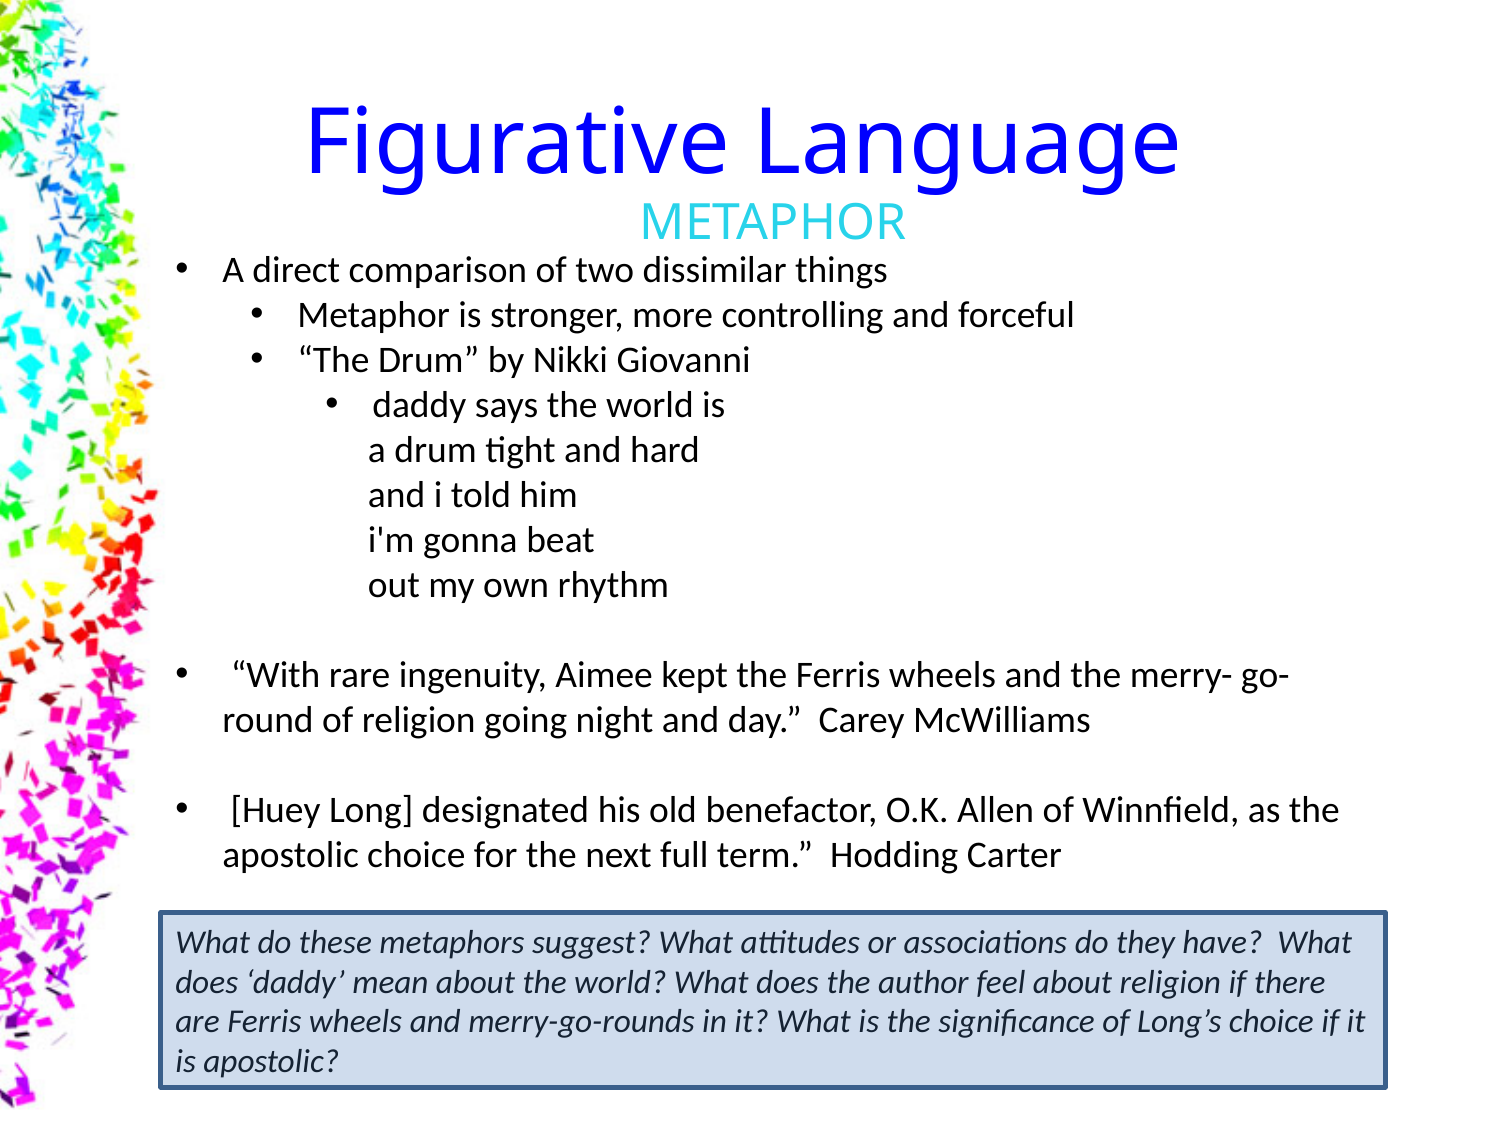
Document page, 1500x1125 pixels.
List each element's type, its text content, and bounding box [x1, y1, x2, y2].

text_box [158, 910, 1388, 1090]
text_box A direct comparison of two dissimilar things Metaphor is stronger, more controlling and forceful “The Drum” by Nikki Giovanni daddy says the world is a drum tight and hard and i told him i'm gonna beat out my own rhythm “With rare ingenuity, Aimee kept the Ferris wheels and the merry- go-round of religion going night and day.” Carey McWilliams [Huey Long] designated his old benefactor, O.K. Allen of Winnfield, as the apostolic choice for the next full term.” Hodding Carter What do these metaphors suggest? What attitudes or associations do they have? What does ‘daddy’ mean about the world? What does the author feel about religion if there are Ferris wheels and merry-go-rounds in it? What is the significance of Long’s choice if it is apostolic? [160, 237, 1386, 910]
text_box Figurative Language [288, 74, 1199, 199]
text_box METAPHOR [625, 181, 922, 237]
picture [0, 0, 1500, 1125]
